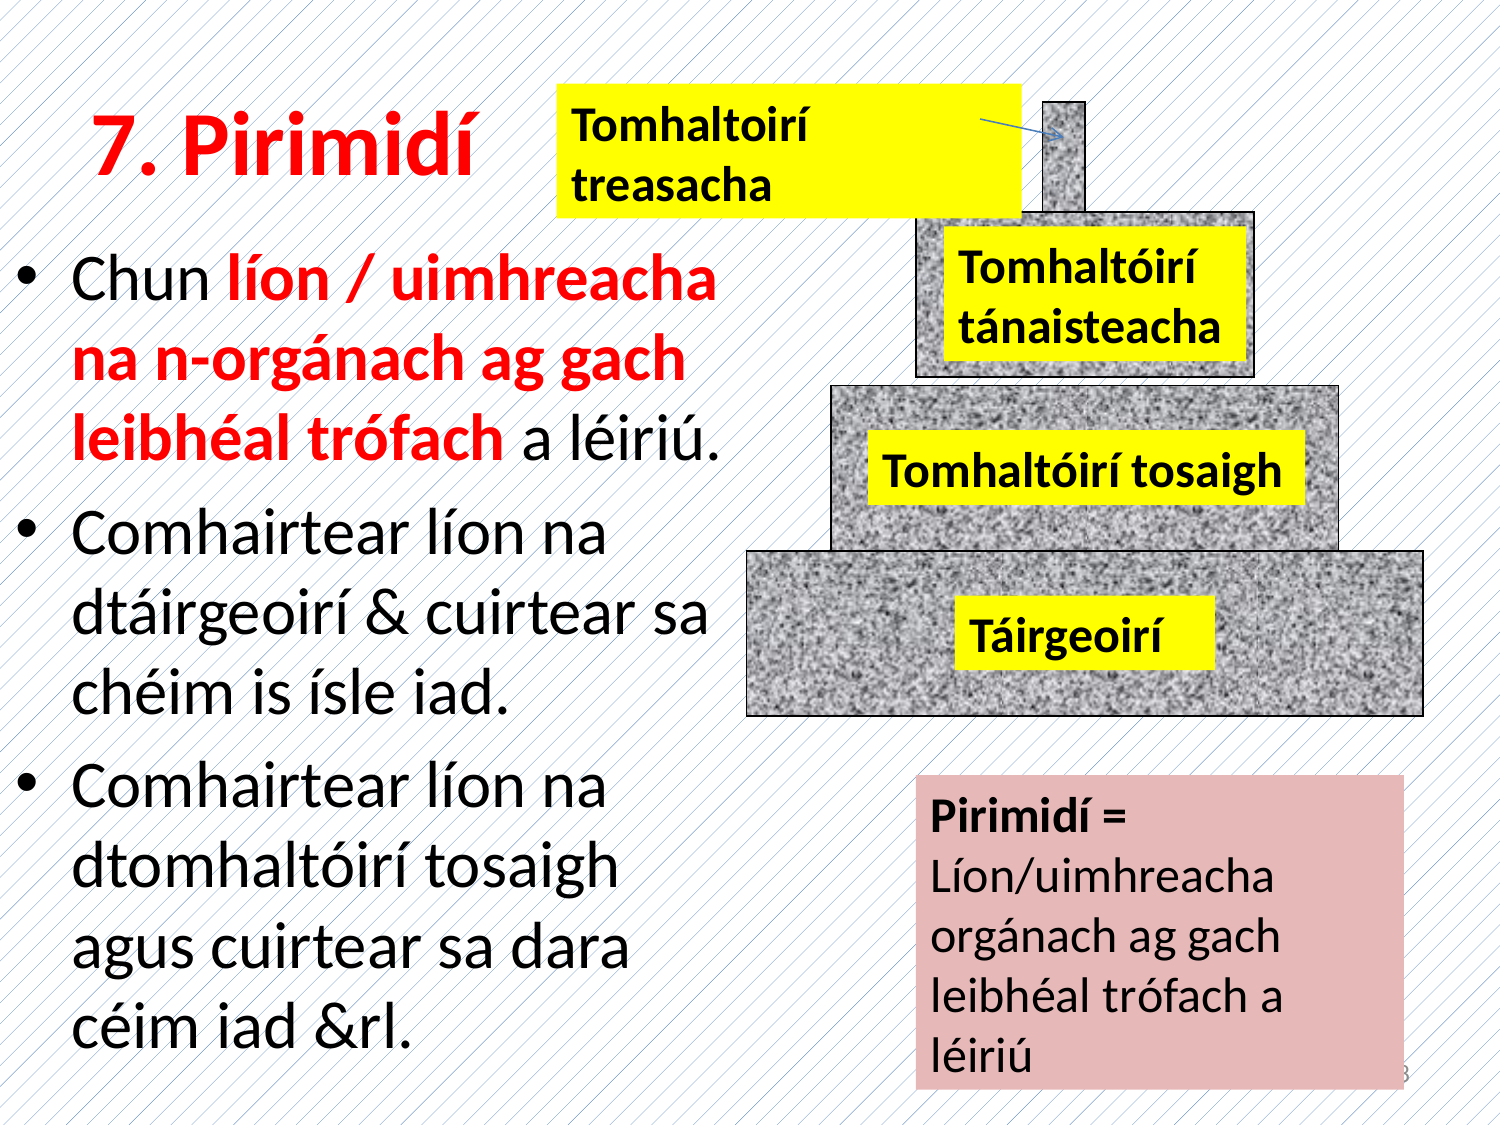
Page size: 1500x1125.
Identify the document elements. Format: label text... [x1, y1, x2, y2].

list Chun líon / uimhreacha na n-orgánach ag gach leibhéal trófach a léiriú. Comhairtear líon na dtáirgeoirí & cuirtear sa chéim is ísle iad. Comhairtear líon na dtomhaltóirí tosaigh agus cuirtear sa dara céim iad &rl. [0, 226, 750, 1125]
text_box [979, 118, 1065, 138]
slide_number 18 [1074, 1042, 1425, 1103]
text_box Pirimidí = Líon/uimhreacha orgánach ag gach leibhéal trófach a léiriú [915, 775, 1404, 1090]
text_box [746, 101, 1424, 717]
title 7. Pirimidí [75, 45, 1425, 226]
text_box Tomhaltoirí treasacha [556, 83, 1022, 219]
